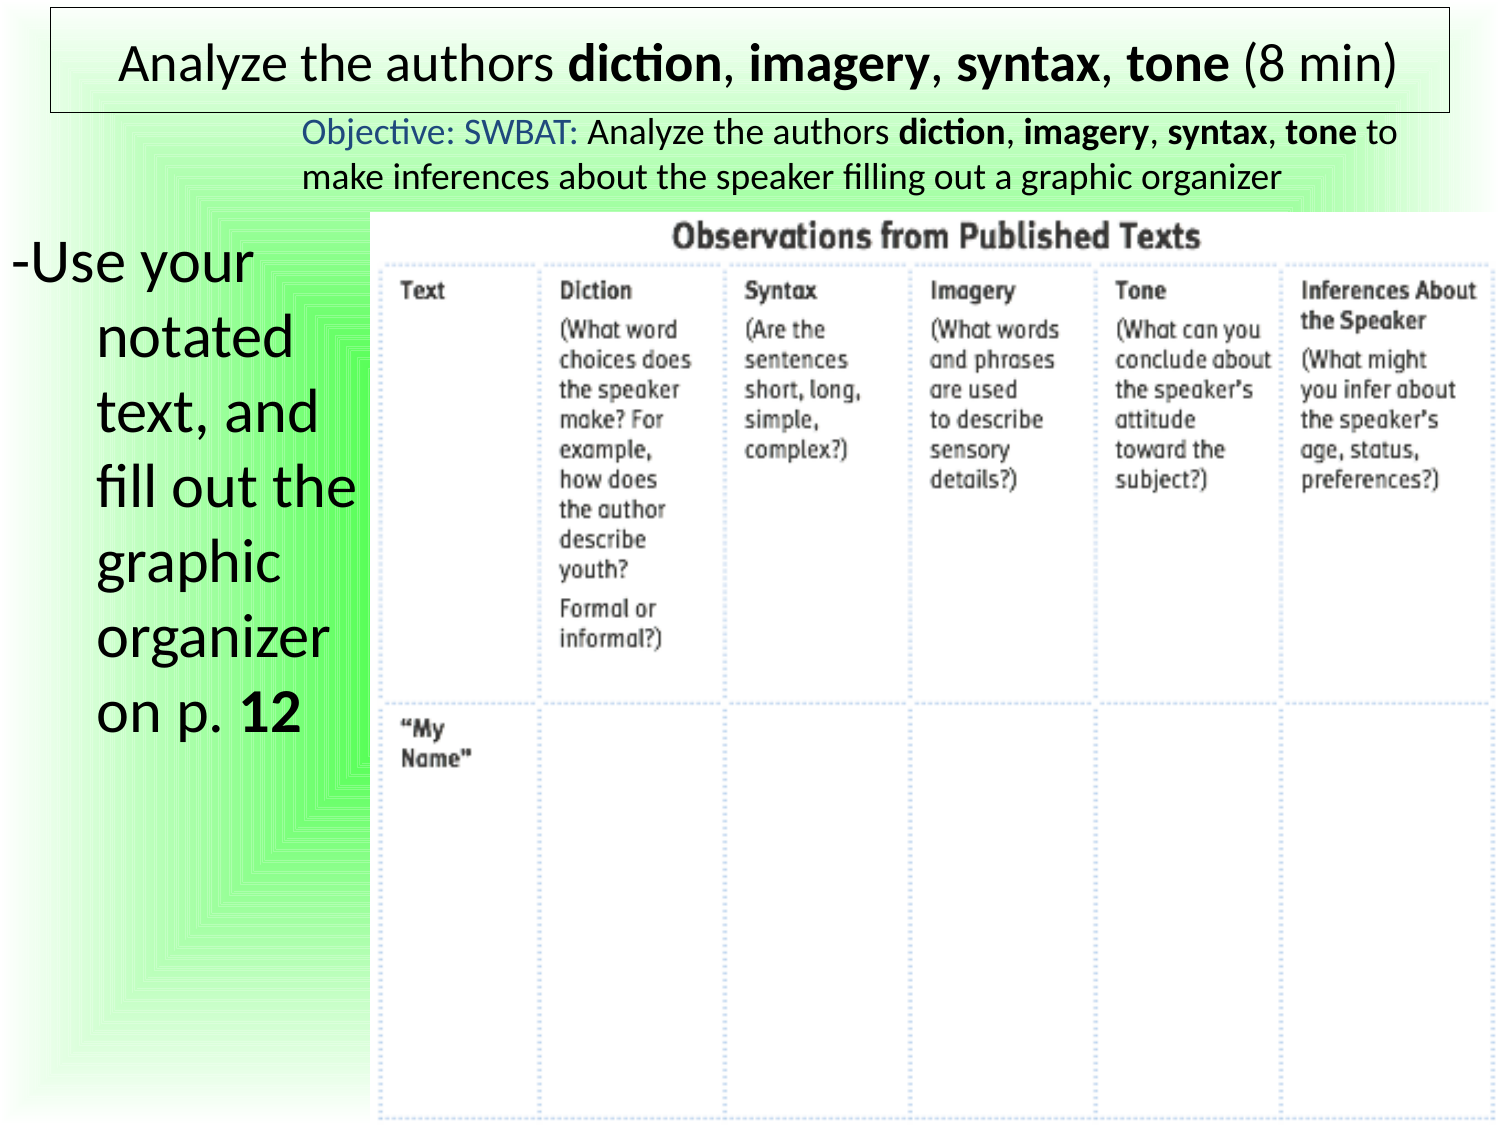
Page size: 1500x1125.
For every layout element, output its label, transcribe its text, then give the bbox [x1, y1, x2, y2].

text_box Objective: SWBAT: Analyze the authors diction, imagery, syntax, tone to make inferences about the speaker filling out a graphic organizer [108, 99, 1450, 212]
picture [370, 212, 1500, 1125]
text_box -Use your notated text, and fill out the graphic organizer on p. 12 [0, 212, 368, 752]
title Analyze the authors diction, imagery, syntax, tone (8 min) [50, 7, 1450, 113]
